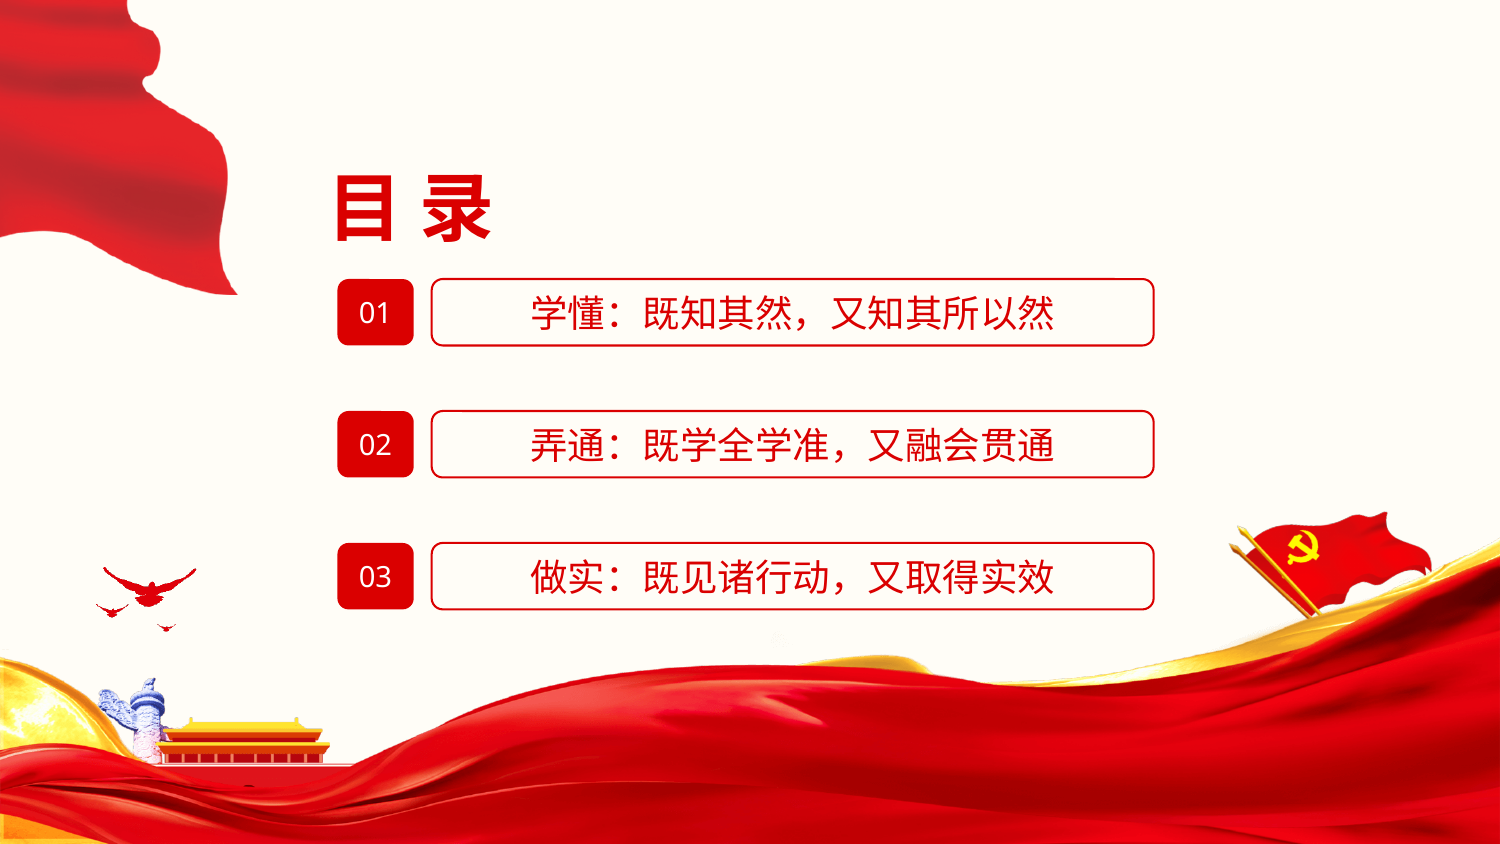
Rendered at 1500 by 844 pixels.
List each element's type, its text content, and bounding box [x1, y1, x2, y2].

picture [0, 479, 1500, 844]
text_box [337, 279, 1154, 346]
text_box 目 录 [312, 153, 538, 259]
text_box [337, 542, 1154, 610]
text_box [337, 410, 1154, 478]
picture [0, 0, 238, 295]
